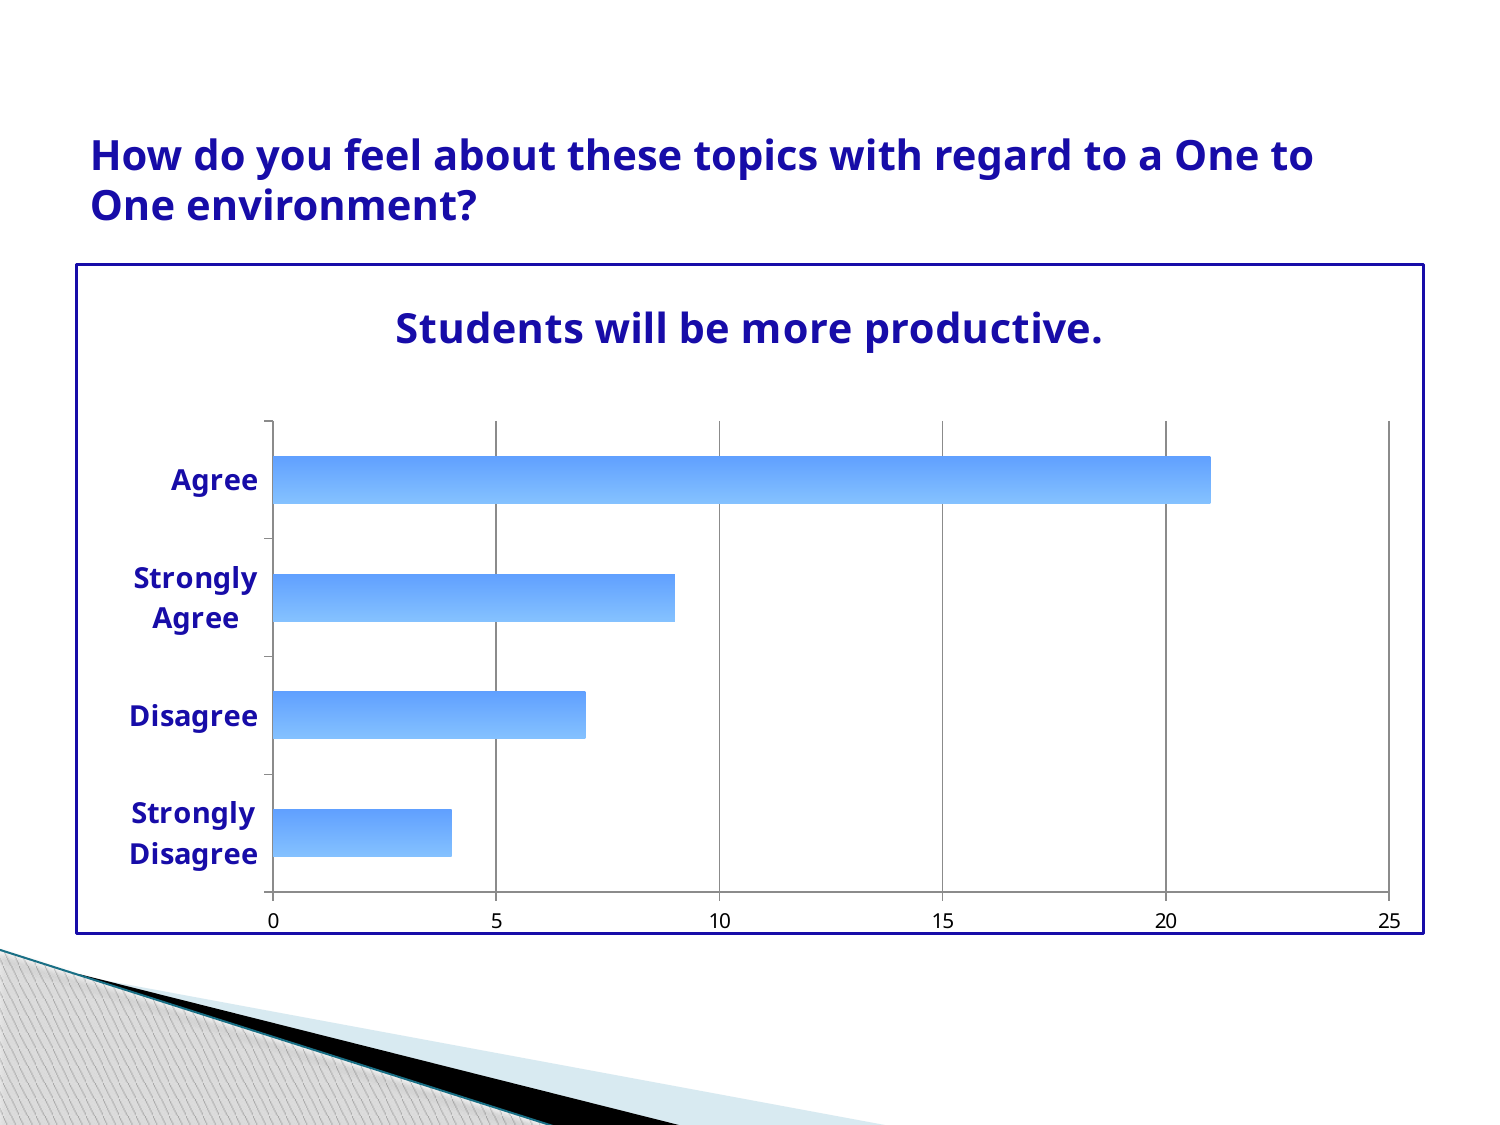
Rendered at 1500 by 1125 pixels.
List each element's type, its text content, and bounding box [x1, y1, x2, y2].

chart [74, 262, 1426, 936]
text_box How do you feel about these topics with regard to a One to One environment? [74, 121, 1425, 236]
